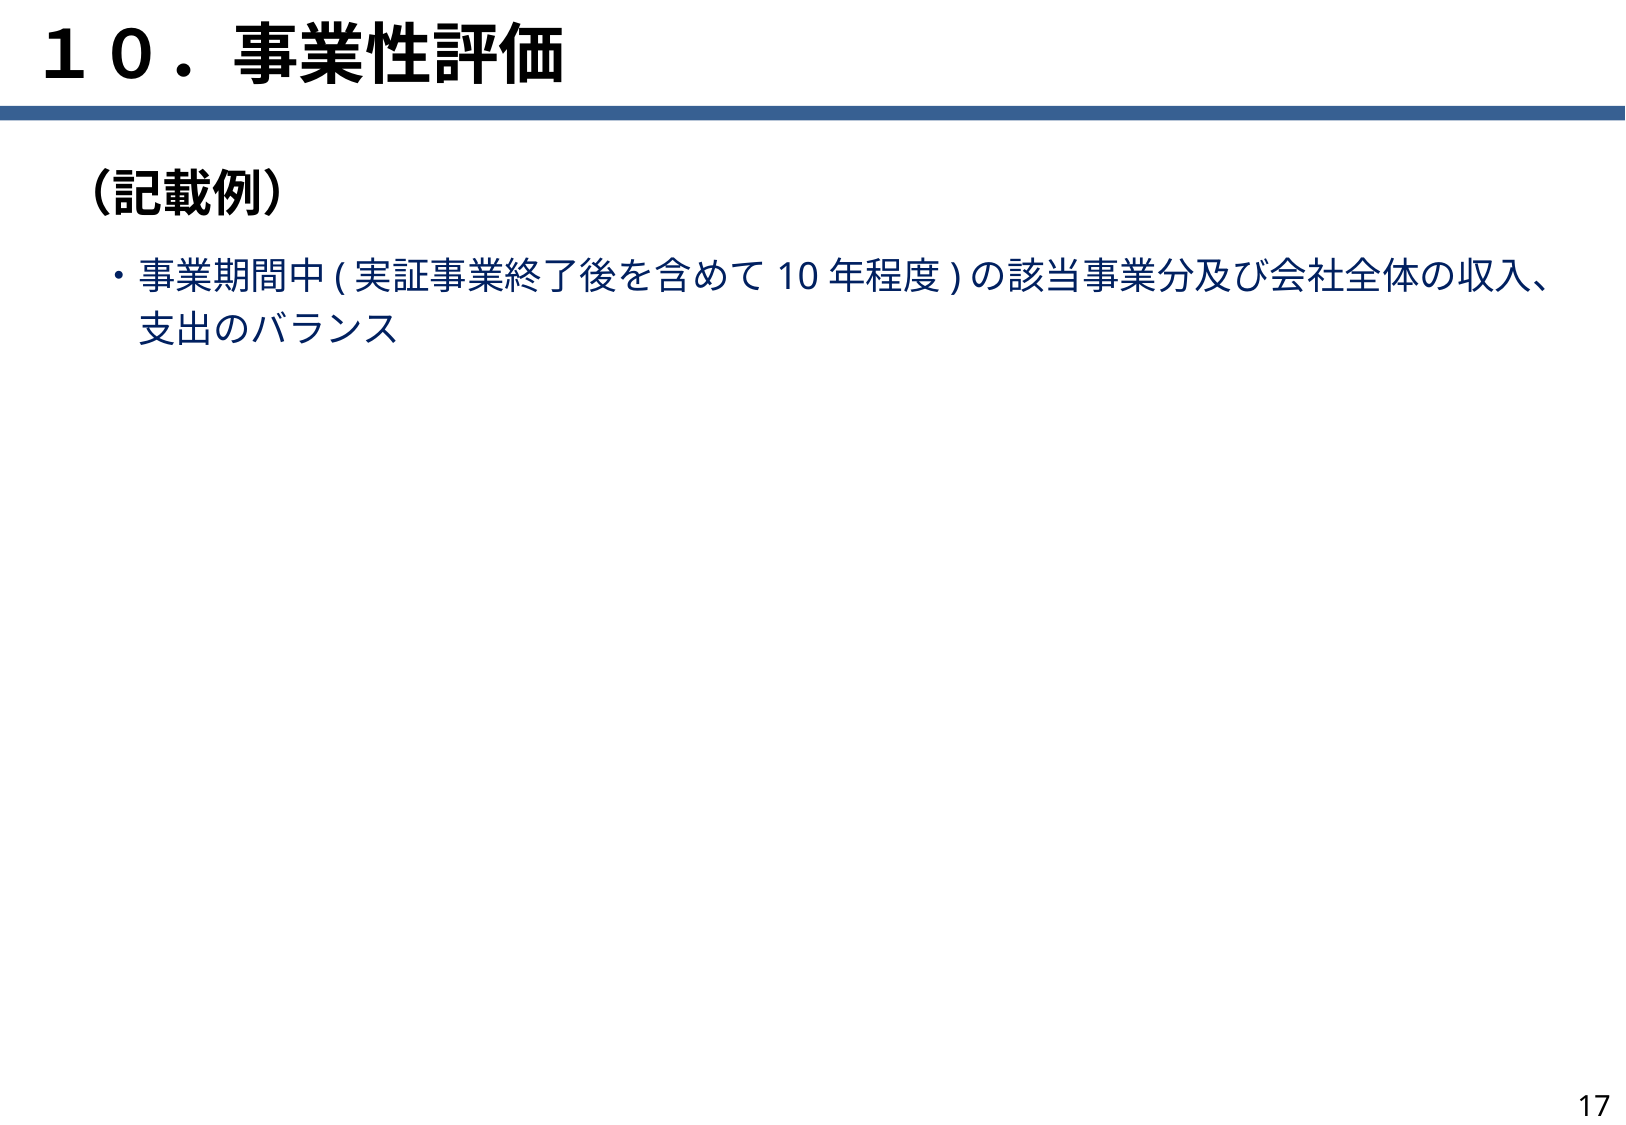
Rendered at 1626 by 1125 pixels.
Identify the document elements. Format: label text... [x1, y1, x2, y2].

text_box ・事業期間中(実証事業終了後を含めて10年程度)の該当事業分及び会社全体の収入、 支出のバランス [100, 252, 1559, 350]
slide_number 16 [1486, 1089, 1611, 1125]
text_box （記載例） [62, 160, 1257, 222]
title １０．事業性評価 [31, 12, 1578, 92]
